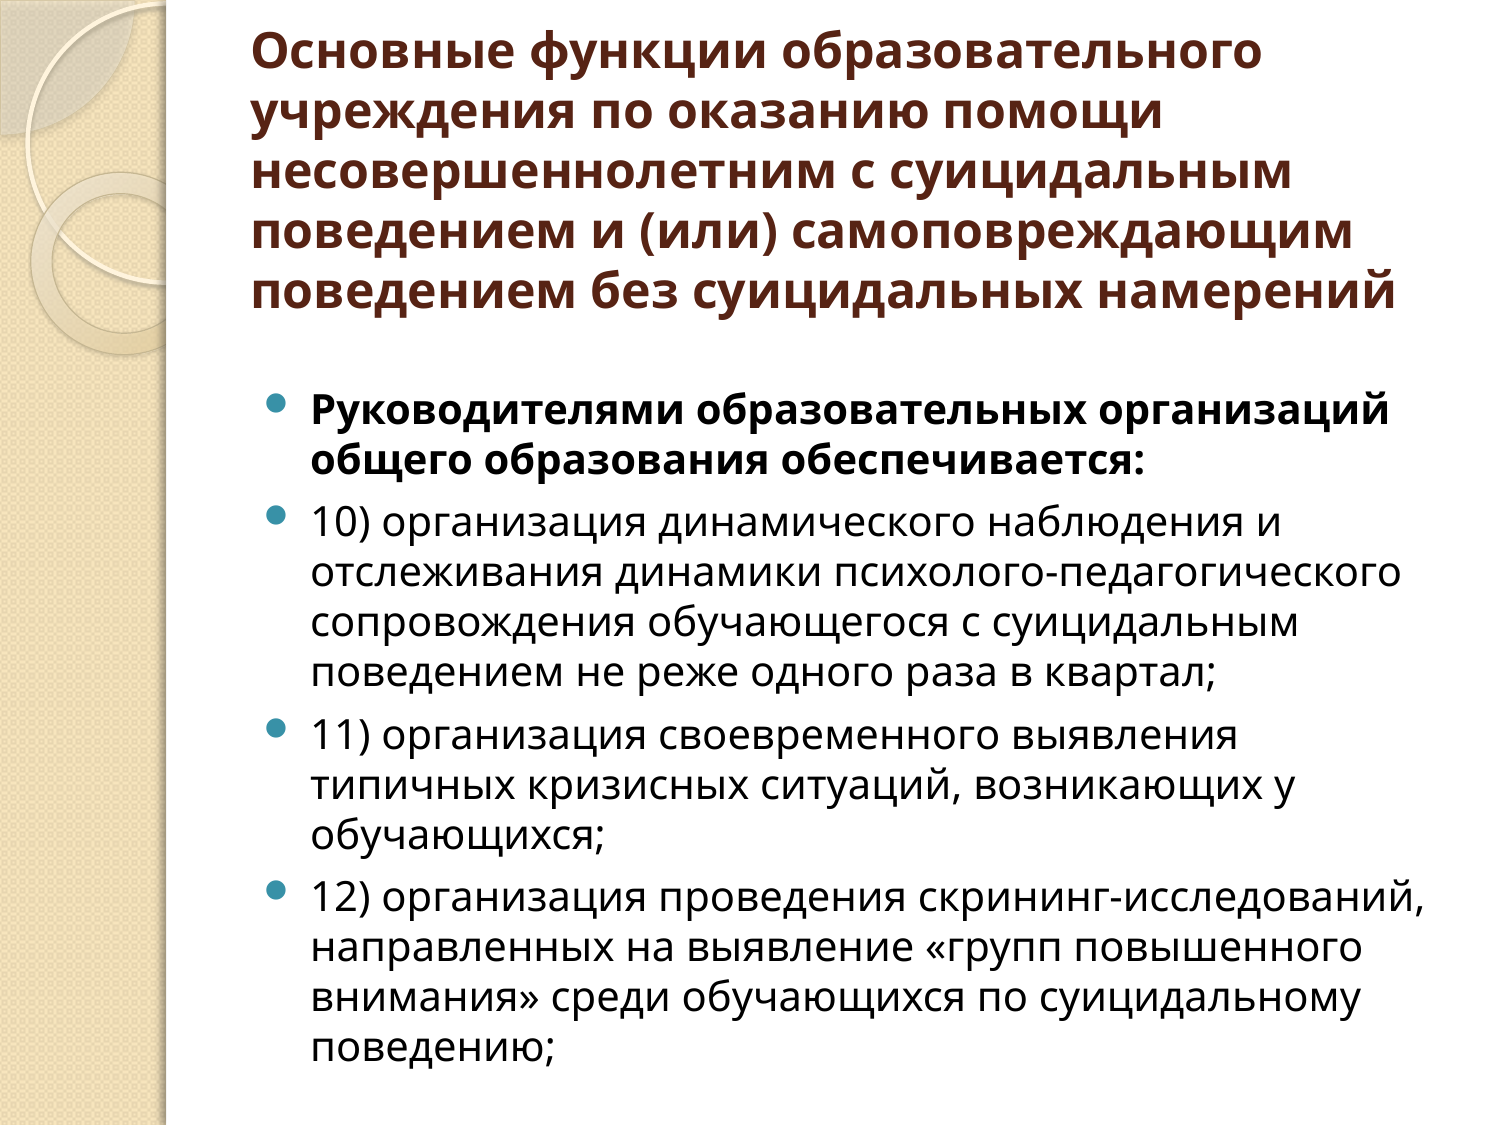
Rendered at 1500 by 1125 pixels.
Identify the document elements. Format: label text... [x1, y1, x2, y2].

title Основные функции образовательного учреждения по оказанию помощи несовершеннолетним с суицидальным поведением и (или) самоповреждающим поведением без суицидальных намерений [235, 105, 1466, 233]
list Руководителями образовательных организаций общего образования обеспечивается: 10) организация динамического наблюдения и отслеживания динамики психолого-педагогического сопровождения обучающегося с суицидальным поведением не реже одного раза в квартал; 11) организация своевременного выявления типичных кризисных ситуаций, возникающих у обучающихся; 12) организация проведения скрининг-исследований, направленных на выявление «групп повышенного внимания» среди обучающихся по суицидальному поведению; [235, 375, 1466, 1025]
